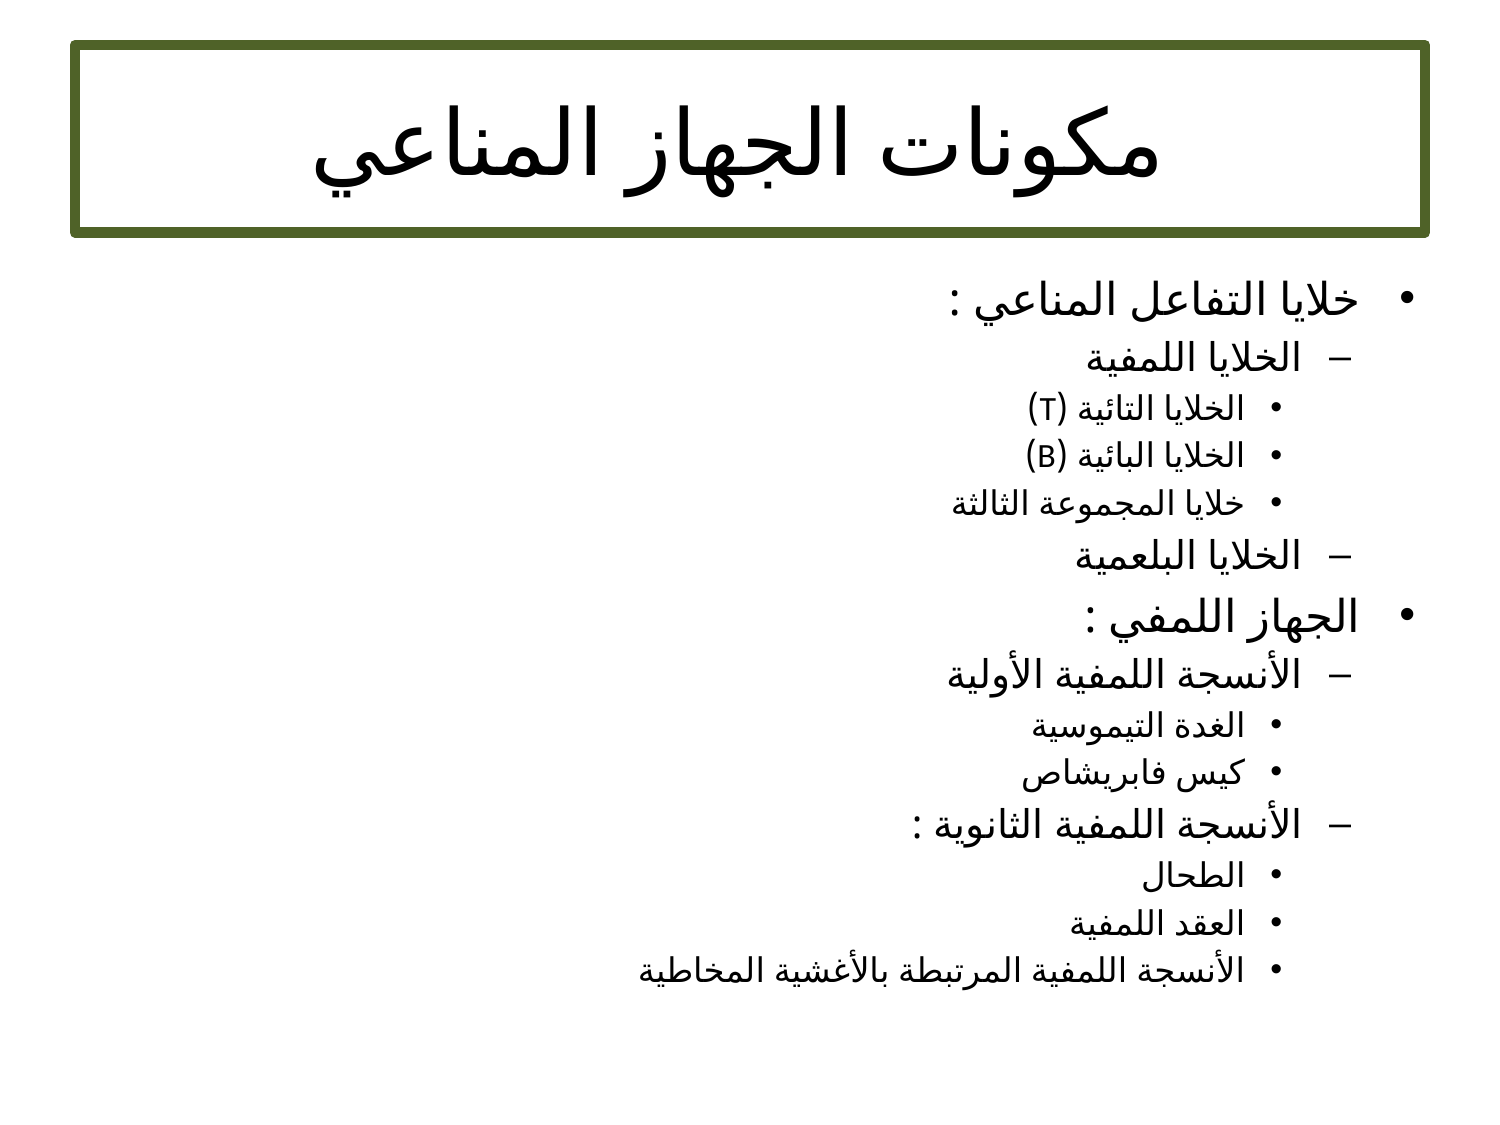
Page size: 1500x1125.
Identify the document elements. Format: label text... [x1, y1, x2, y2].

title مكونات الجهاز المناعي [75, 45, 1425, 233]
list خلايا التفاعل المناعي : الخلايا اللمفية الخلايا التائية (T) الخلايا البائية (B) خلايا المجموعة الثالثة الخلايا البلعمية الجهاز اللمفي : الأنسجة اللمفية الأولية الغدة التيموسية كيس فابريشاص الأنسجة اللمفية الثانوية : الطحال العقد اللمفية الأنسجة اللمفية المرتبطة بالأغشية المخاطية [75, 262, 1425, 1005]
